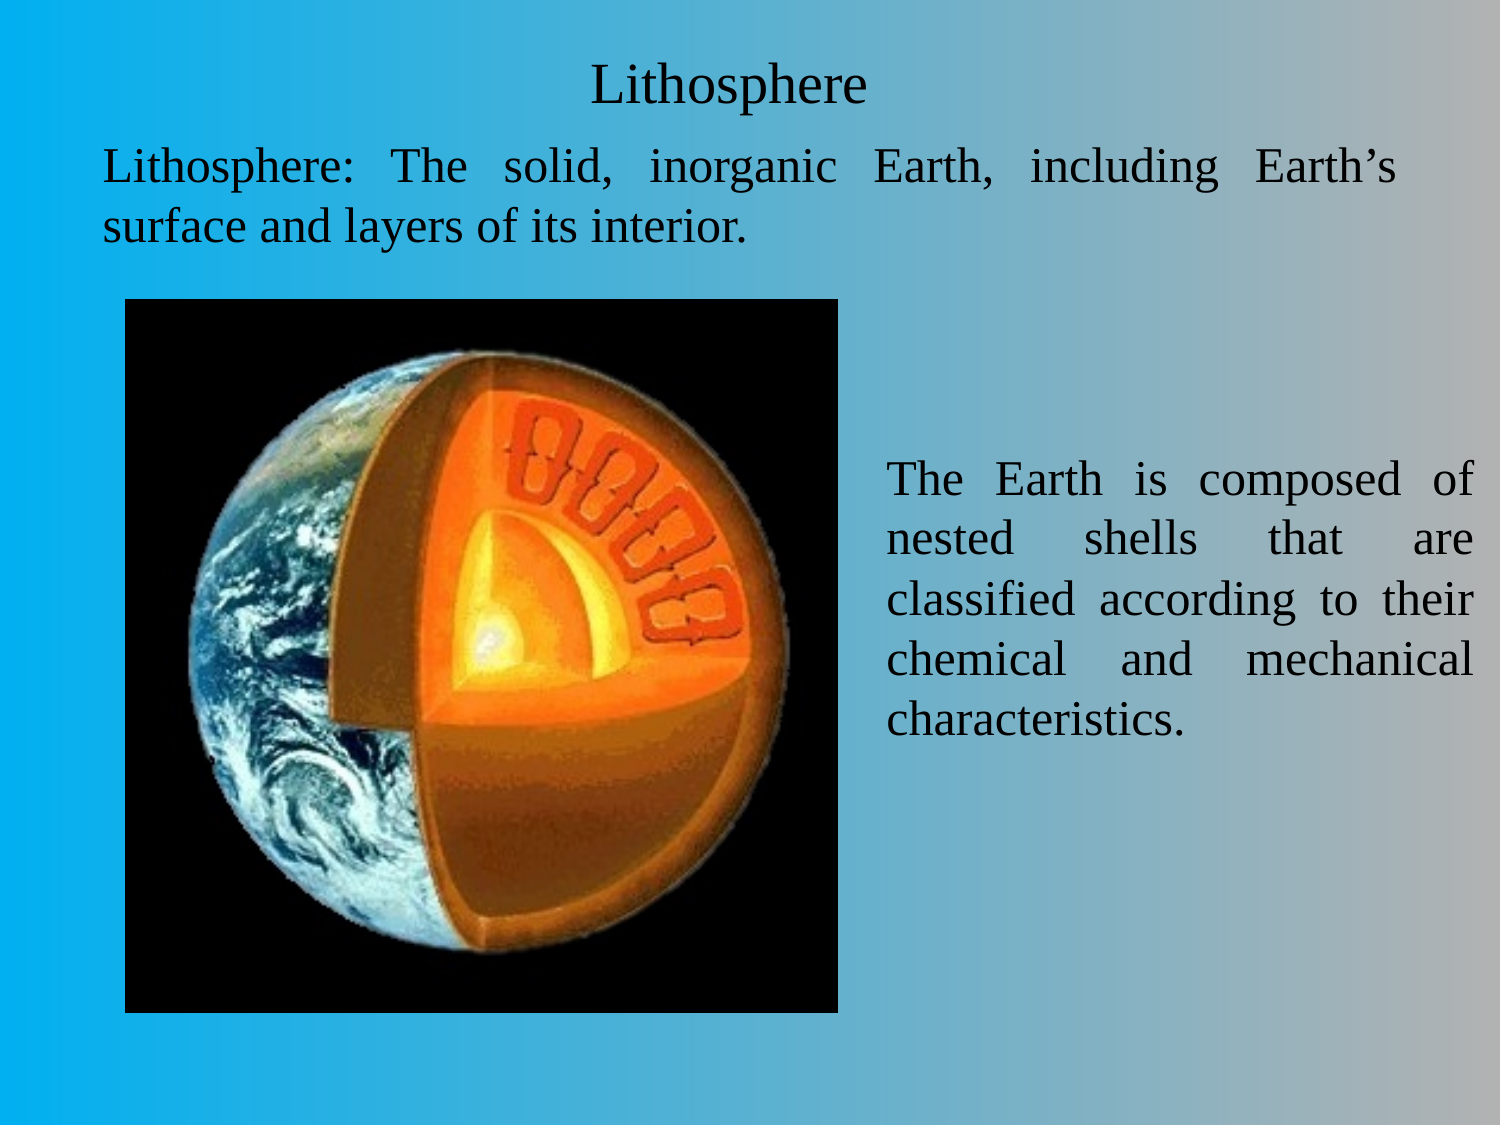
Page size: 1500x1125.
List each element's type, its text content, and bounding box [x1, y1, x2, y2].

picture [126, 299, 838, 1014]
text_box Lithosphere [575, 37, 887, 123]
text_box The Earth is composed of nested shells that are classified according to their chemical and mechanical characteristics. [871, 437, 1490, 813]
text_box Lithosphere: The solid, inorganic Earth, including Earth’s surface and layers of its interior. [87, 124, 1413, 380]
